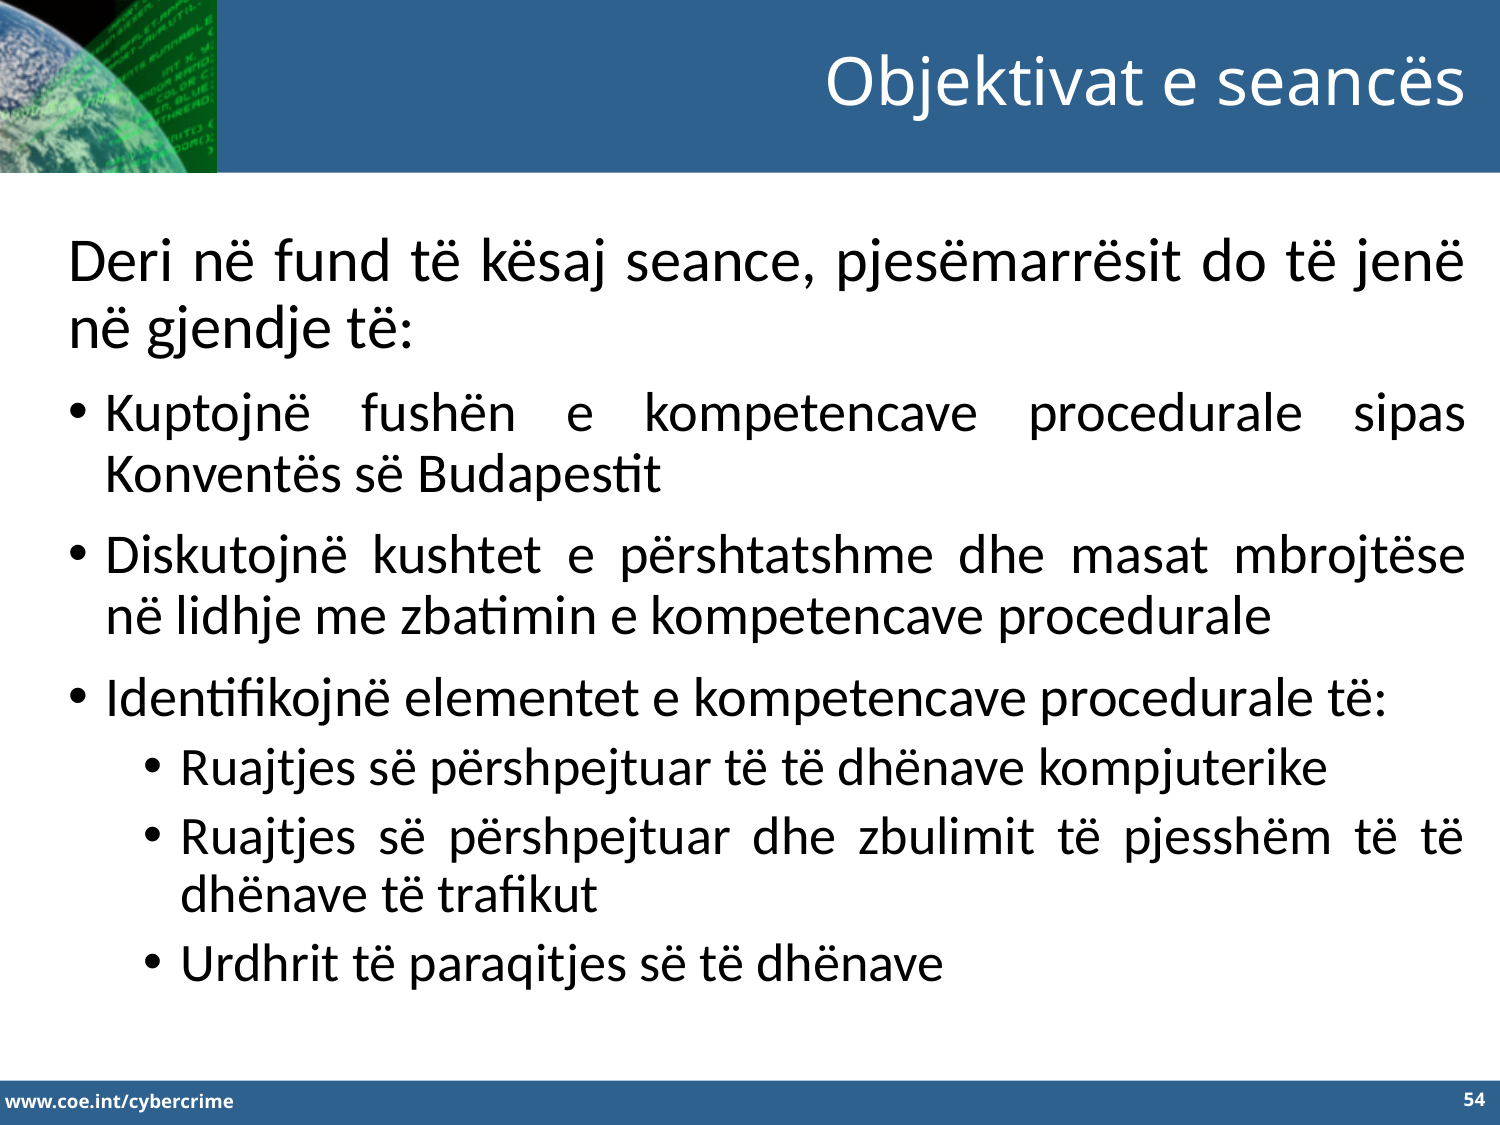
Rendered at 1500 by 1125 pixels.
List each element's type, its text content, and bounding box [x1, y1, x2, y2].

picture [0, 1, 217, 173]
text_box Objektivat e seancës [230, 31, 1483, 126]
list Deri në fund të kësaj seance, pjesëmarrësit do të jenë në gjendje të: Kuptojnë fushën e kompetencave procedurale sipas Konventës së Budapestit Diskutojnë kushtet e përshtatshme dhe masat mbrojtëse në lidhje me zbatimin e kompetencave procedurale Identifikojnë elementet e kompetencave procedurale të: Ruajtjes së përshpejtuar të të dhënave kompjuterike Ruajtjes së përshpejtuar dhe zbulimit të pjesshëm të të dhënave të trafikut Urdhrit të paraqitjes së të dhënave [53, 219, 1483, 1080]
